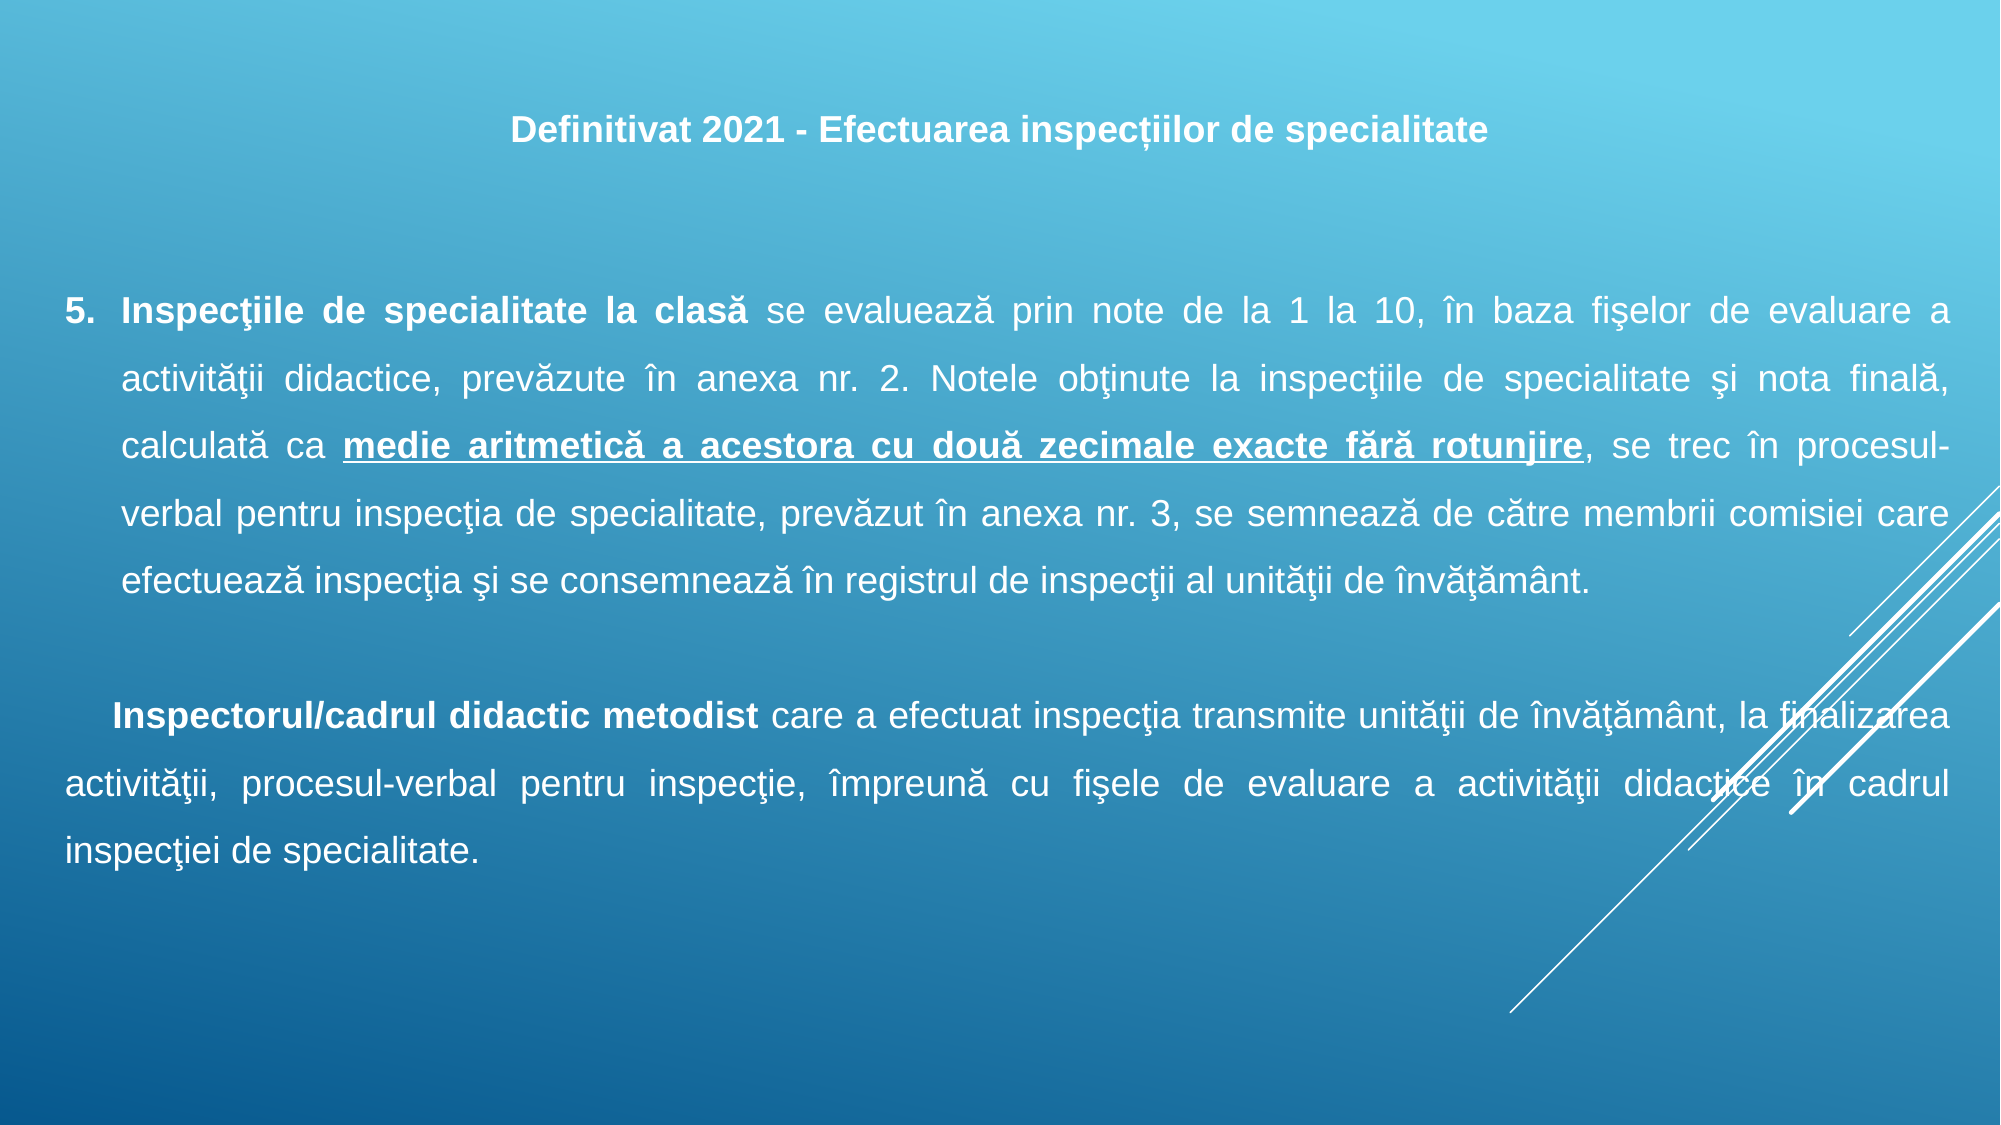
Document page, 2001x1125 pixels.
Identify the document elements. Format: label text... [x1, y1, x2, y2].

text_box Inspecţiile de specialitate la clasă se evaluează prin note de la 1 la 10, în baza fişelor de evaluare a activităţii didactice, prevăzute în anexa nr. 2. Notele obţinute la inspecţiile de specialitate şi nota finală, calculată ca medie aritmetică a acestora cu două zecimale exacte fără rotunjire, se trec în procesul-verbal pentru inspecţia de specialitate, prevăzut în anexa nr. 3, se semnează de către membrii comisiei care efectuează inspecţia şi se consemnează în registrul de inspecţii al unităţii de învăţământ. Inspectorul/cadrul didactic metodist care a efectuat inspecţia transmite unităţii de învăţământ, la finalizarea activităţii, procesul-verbal pentru inspecţie, împreună cu fişele de evaluare a activităţii didactice în cadrul inspecţiei de specialitate. [50, 256, 1966, 947]
text_box Definitivat 2021 - Efectuarea inspecțiilor de specialitate [358, 97, 1642, 158]
